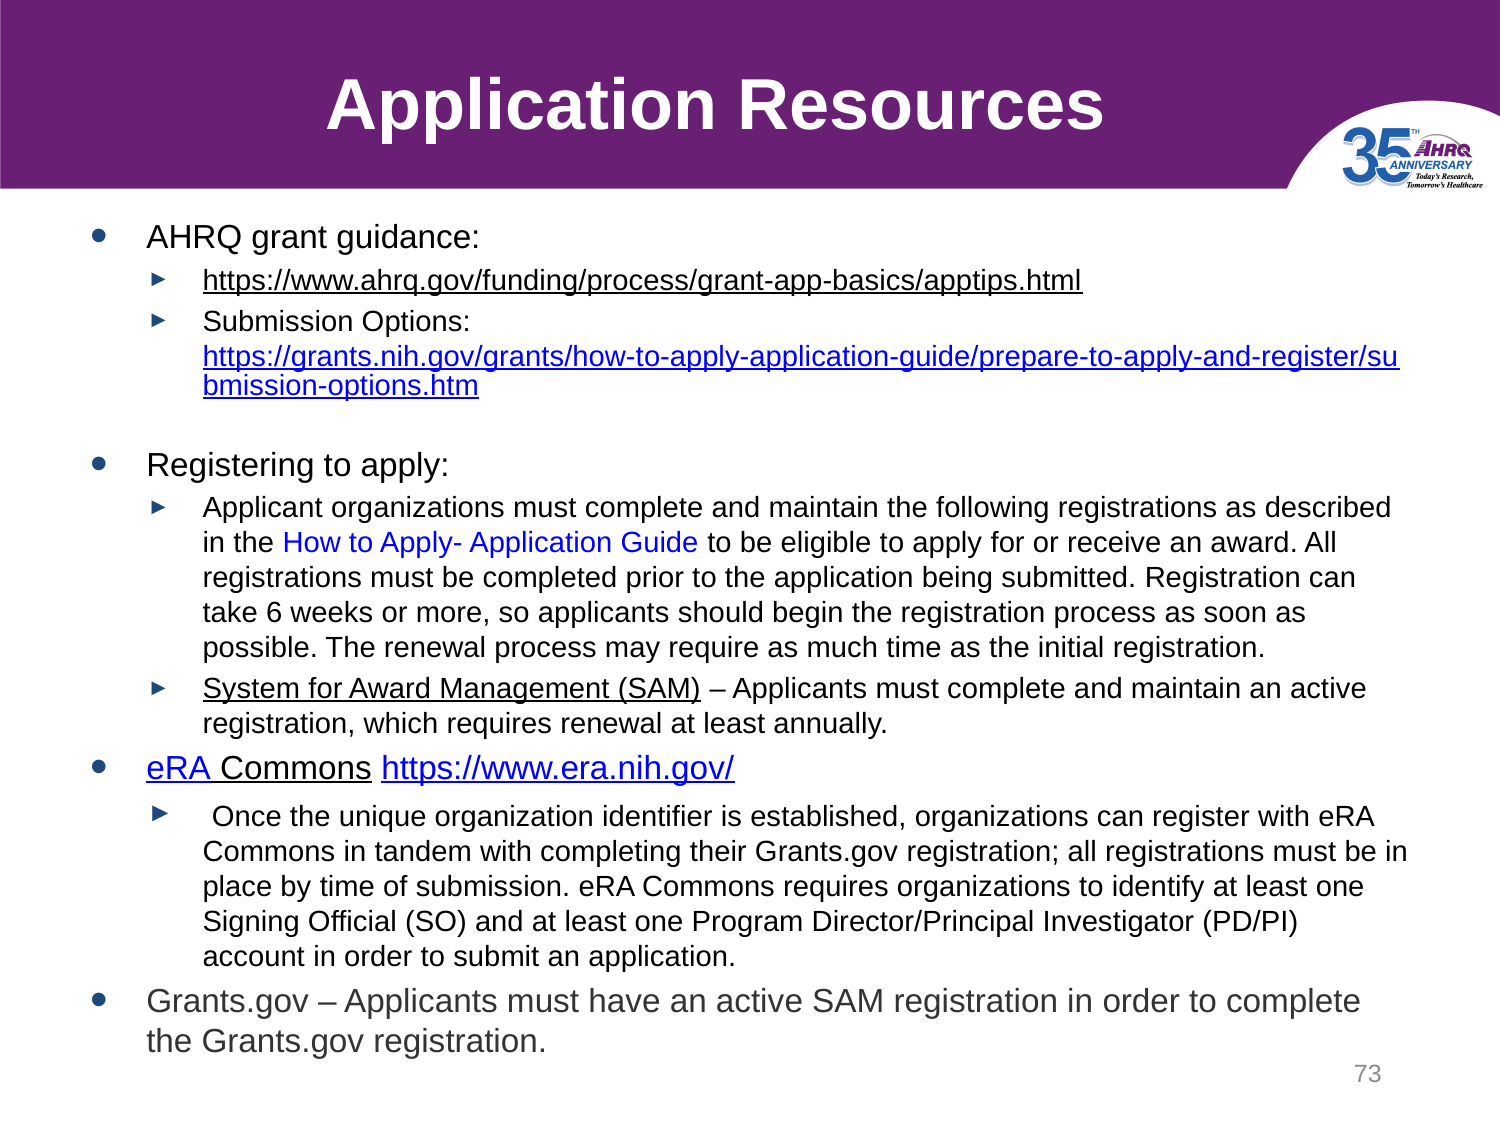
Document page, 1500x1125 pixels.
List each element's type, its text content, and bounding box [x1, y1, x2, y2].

list AHRQ grant guidance: https://www.ahrq.gov/funding/process/grant-app-basics/apptips.html Submission Options: https://grants.nih.gov/grants/how-to-apply-application-guide/prepare-to-apply-and-register/submission-options.htm Registering to apply:​ Applicant organizations must complete and maintain the following registrations as described in the How to Apply- Application Guide to be eligible to apply for or receive an award. All registrations must be completed prior to the application being submitted. Registration can take 6 weeks or more, so applicants should begin the registration process as soon as possible. The renewal process may require as much time as the initial registration. System for Award Management (SAM) – Applicants must complete and maintain an active registration, which requires renewal at least annually. eRA Commons https://www.era.nih.gov/ Once the unique organization identifier is established, organizations can register with eRA Commons in tandem with completing their Grants.gov registration; all registrations must be in place by time of submission. eRA Commons requires organizations to identify at least one Signing Official (SO) and at least one Program Director/Principal Investigator (PD/PI) account in order to submit an application. Grants.gov – Applicants must have an active SAM registration in order to complete the Grants.gov registration. [75, 208, 1425, 1056]
slide_number 73 [1059, 1042, 1397, 1103]
picture [0, 0, 1500, 1125]
title Application Resources [137, 50, 1294, 152]
